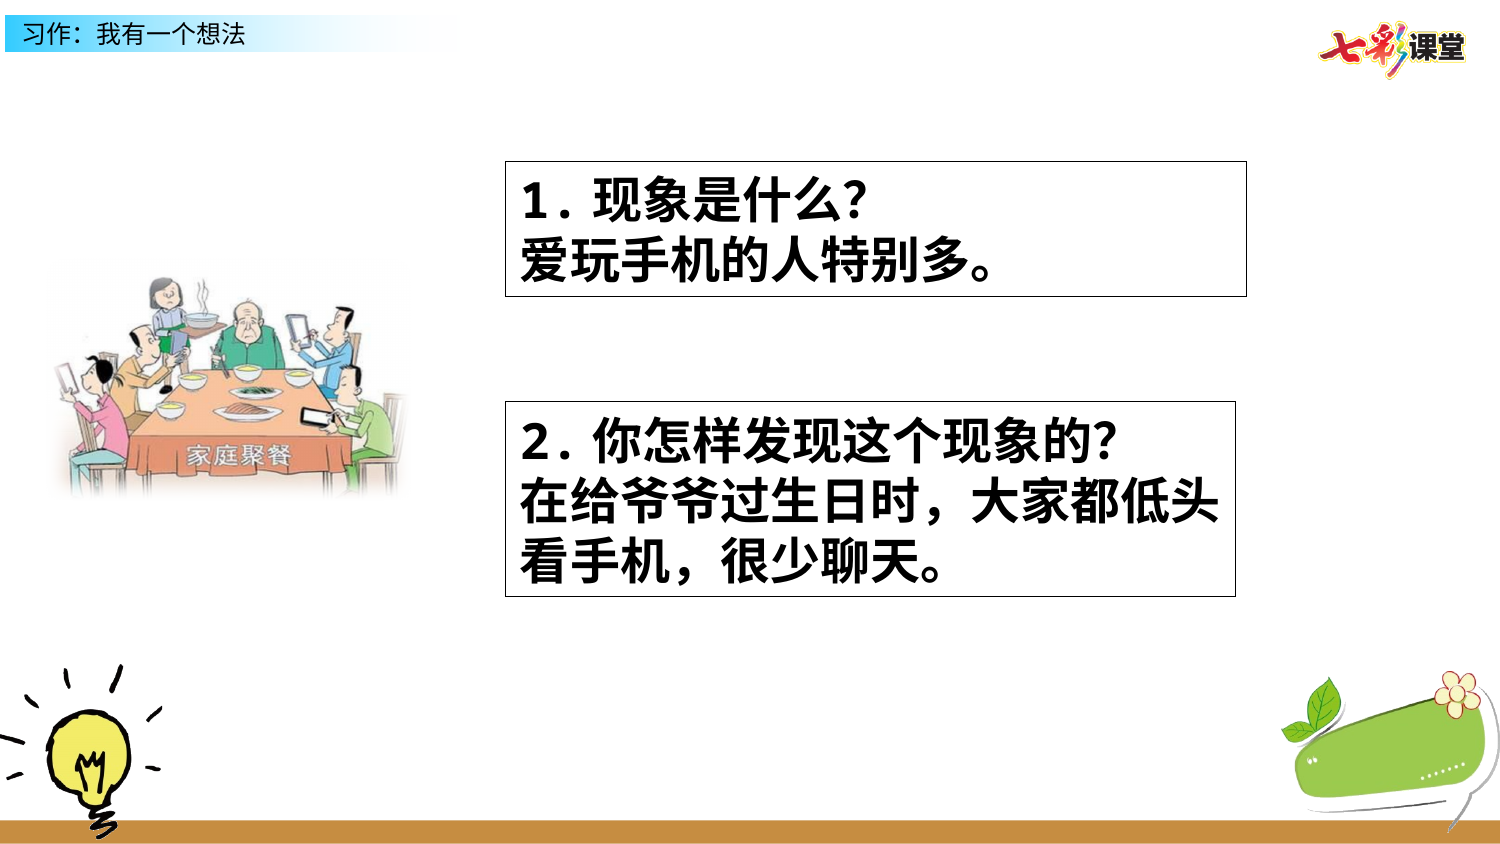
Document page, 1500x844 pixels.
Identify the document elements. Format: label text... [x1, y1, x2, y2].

picture [1277, 671, 1500, 833]
picture [1316, 20, 1468, 80]
picture [44, 257, 412, 501]
text_box 2.你怎样发现这个现象的？ 在给爷爷过生日时，大家都低头看手机，很少聊天。 [505, 401, 1236, 597]
text_box 1.现象是什么？ 爱玩手机的人特别多。 [505, 161, 1247, 297]
picture [0, 653, 178, 844]
